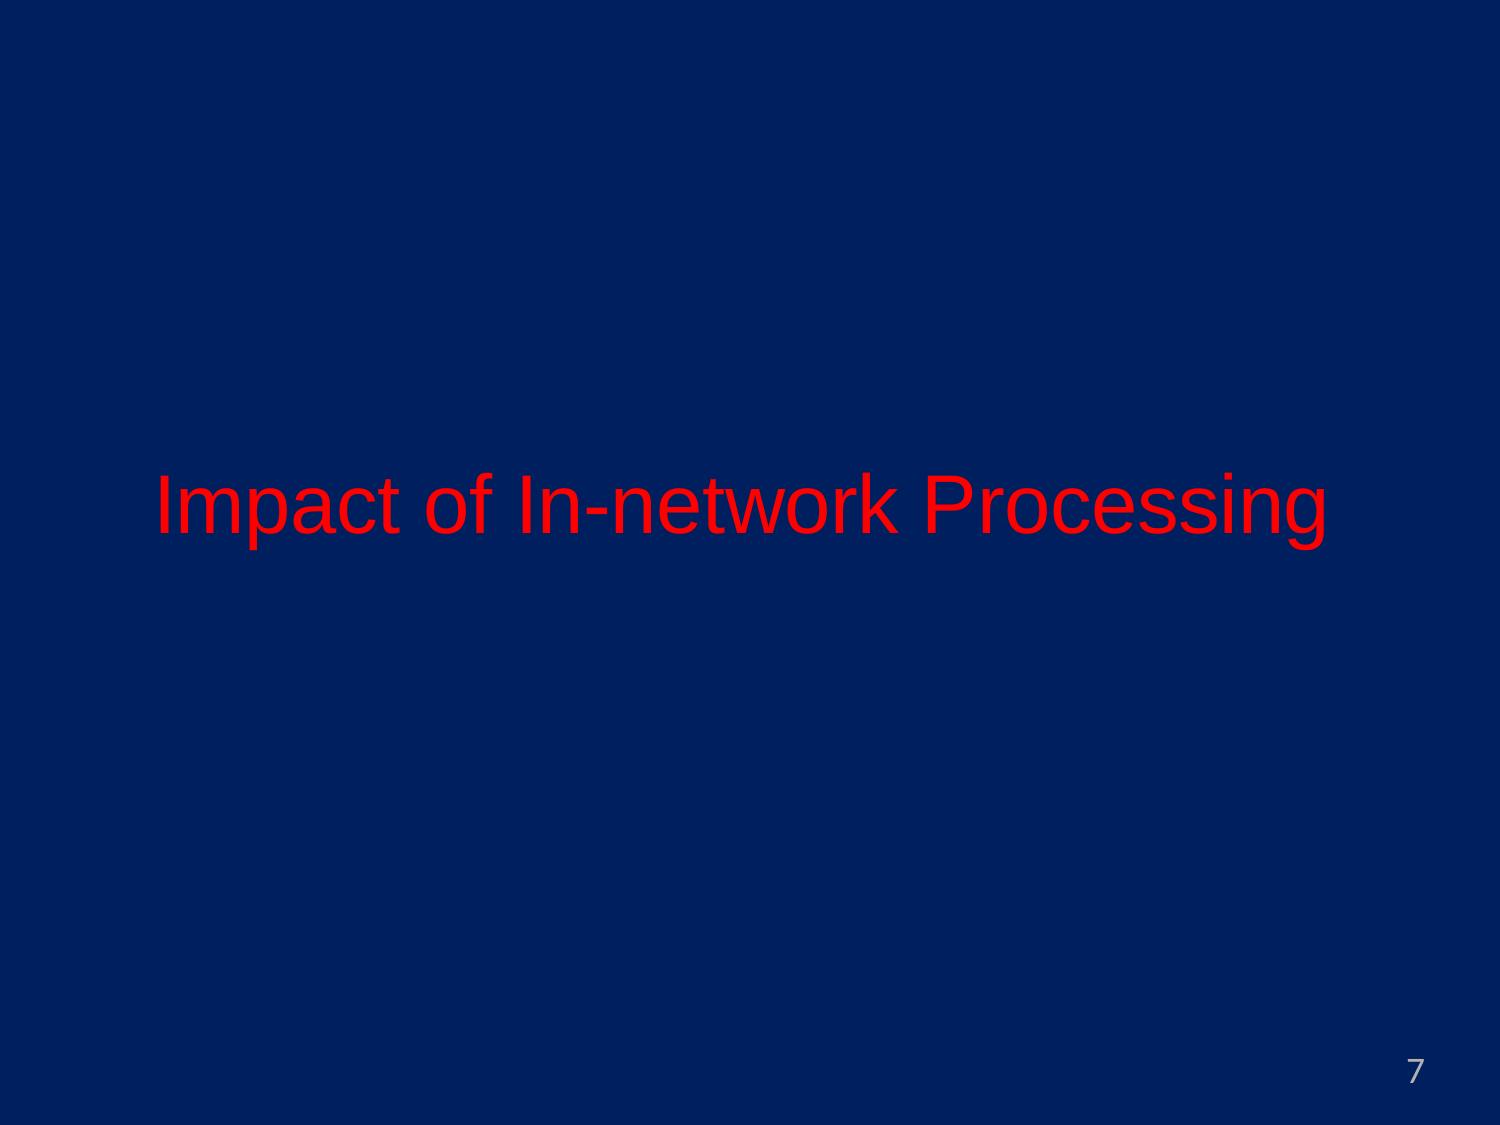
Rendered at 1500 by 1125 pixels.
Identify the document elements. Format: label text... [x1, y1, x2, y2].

slide_number 7 [1080, 1046, 1425, 1103]
title Impact of In-network Processing [51, 425, 1413, 638]
